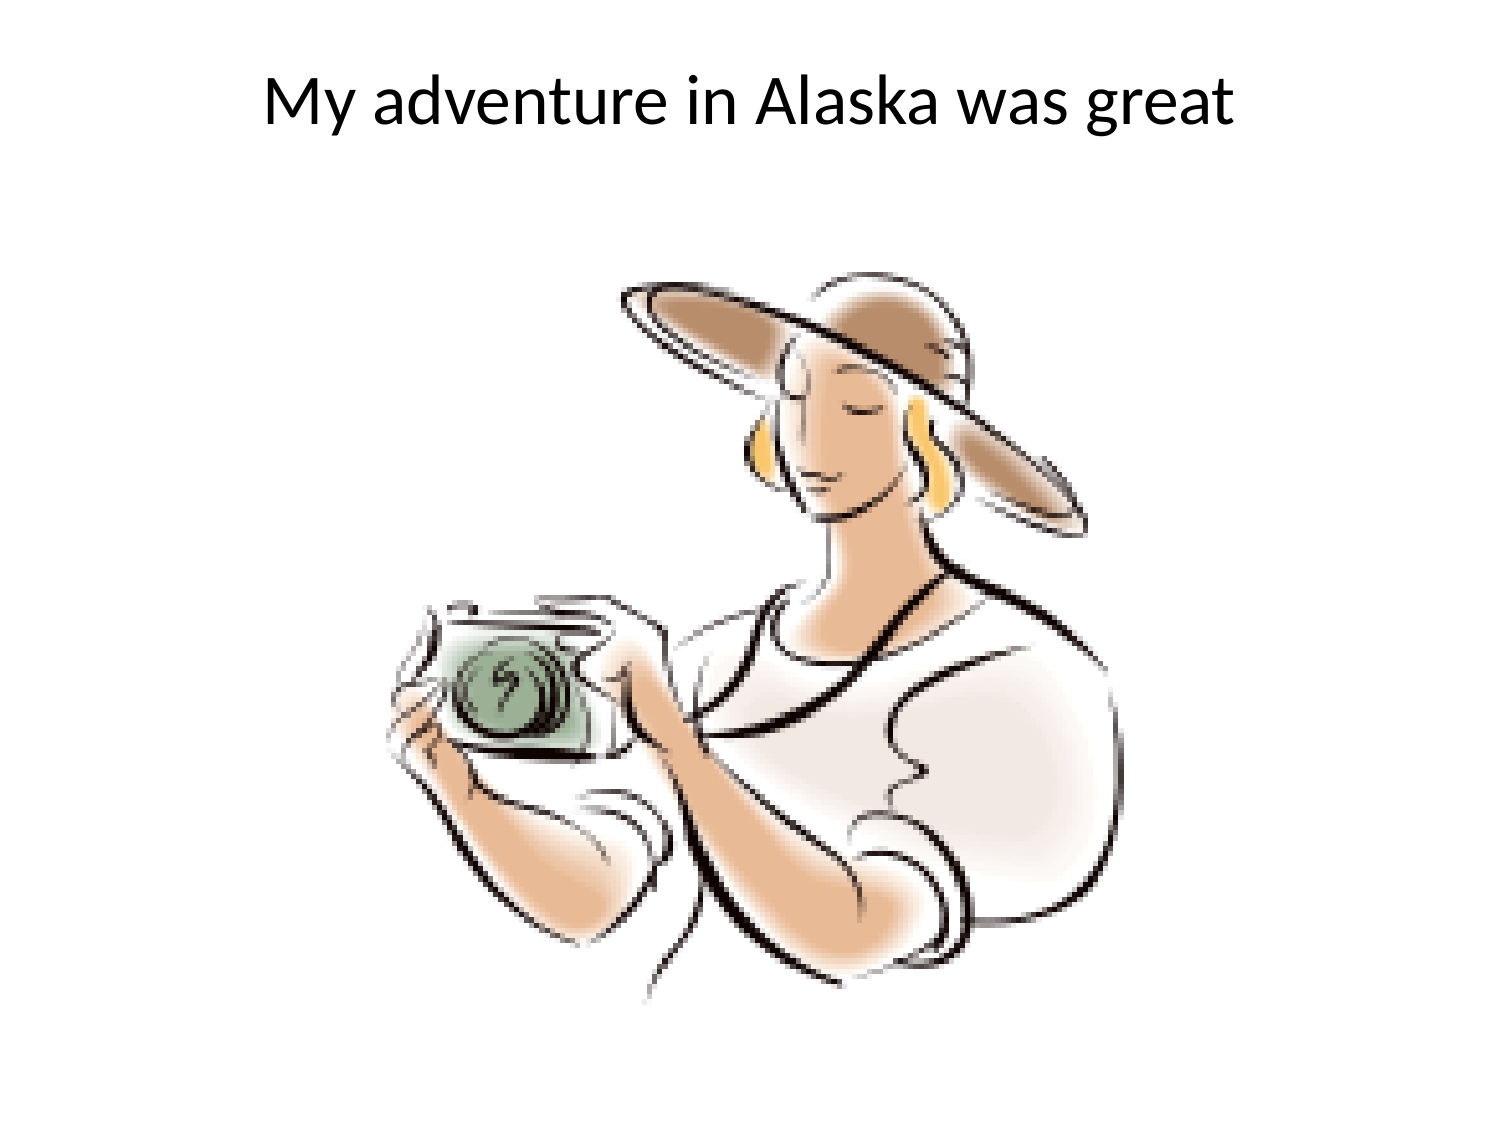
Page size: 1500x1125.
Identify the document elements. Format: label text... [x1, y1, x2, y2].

title My adventure in Alaska was great [75, 45, 1425, 233]
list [74, 262, 1426, 1006]
